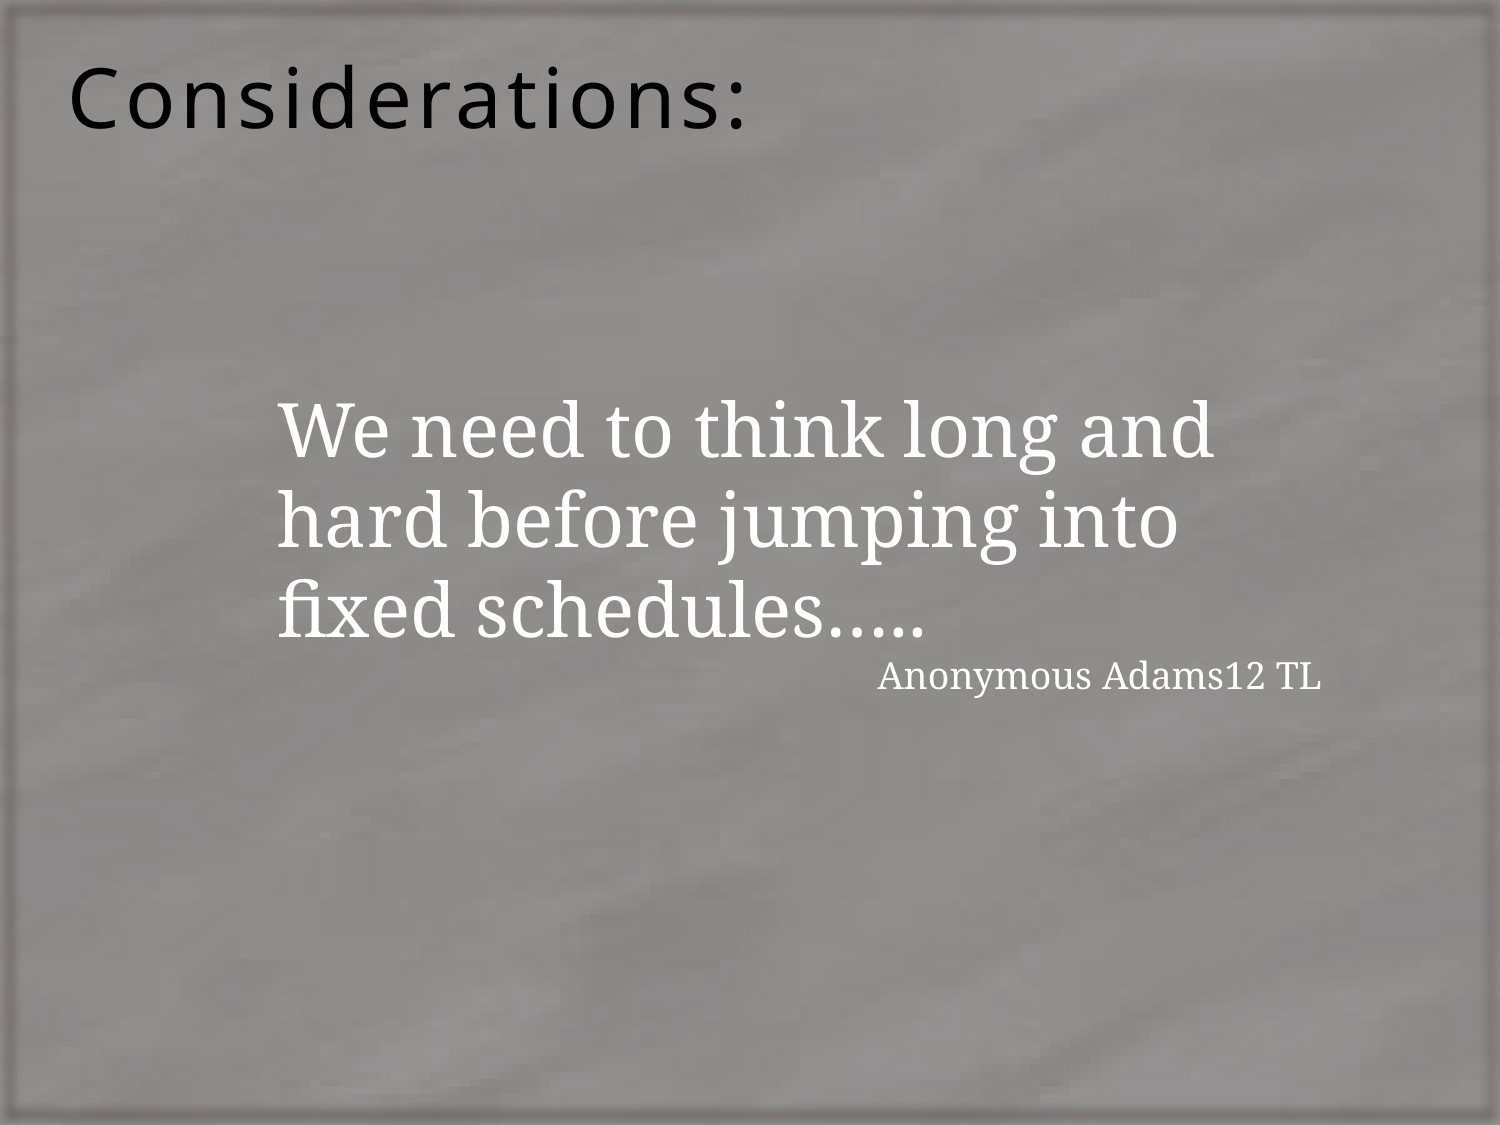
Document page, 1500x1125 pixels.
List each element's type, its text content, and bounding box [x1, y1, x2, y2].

title Considerations: [52, 37, 1448, 225]
text_box We need to think long and hard before jumping into fixed schedules….. Anonymous Adams12 TL [262, 374, 1350, 705]
